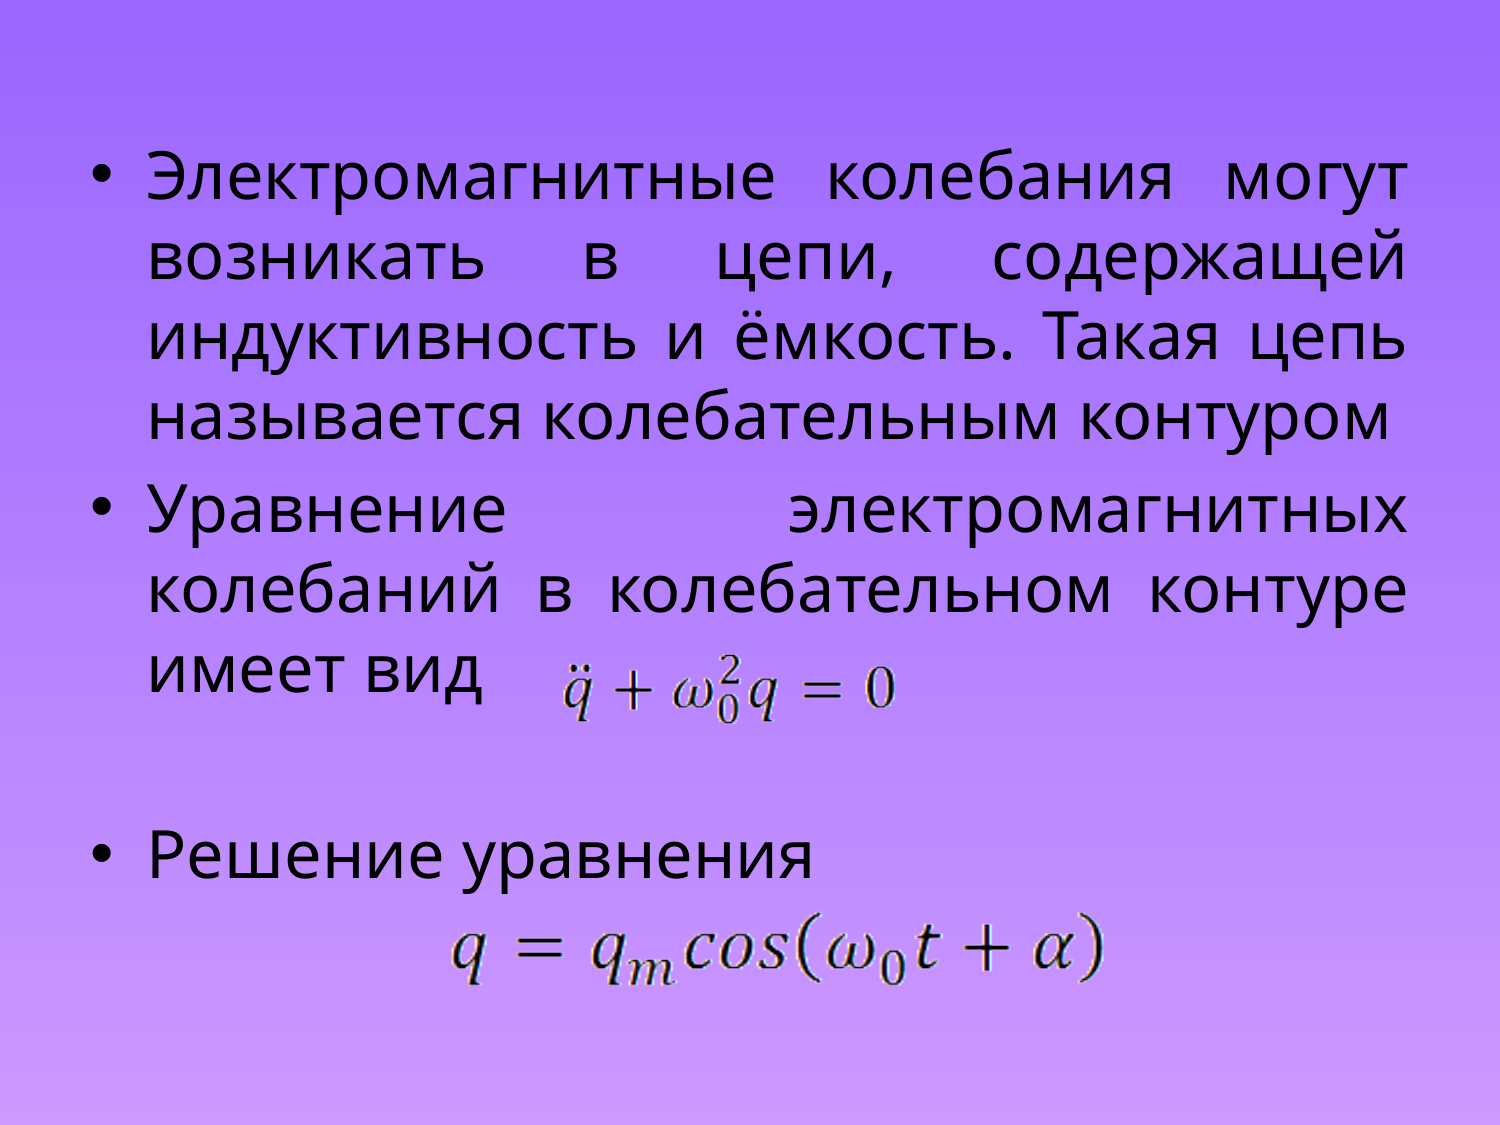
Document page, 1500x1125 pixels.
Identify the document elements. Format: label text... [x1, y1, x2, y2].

picture [449, 899, 1111, 1001]
list Электромагнитные колебания могут возникать в цепи, содержащей индуктивность и ёмкость. Такая цепь называется колебательным контуром Уравнение электромагнитных колебаний в колебательном контуре имеет вид Решение уравнения [75, 125, 1425, 1005]
picture [562, 649, 900, 738]
